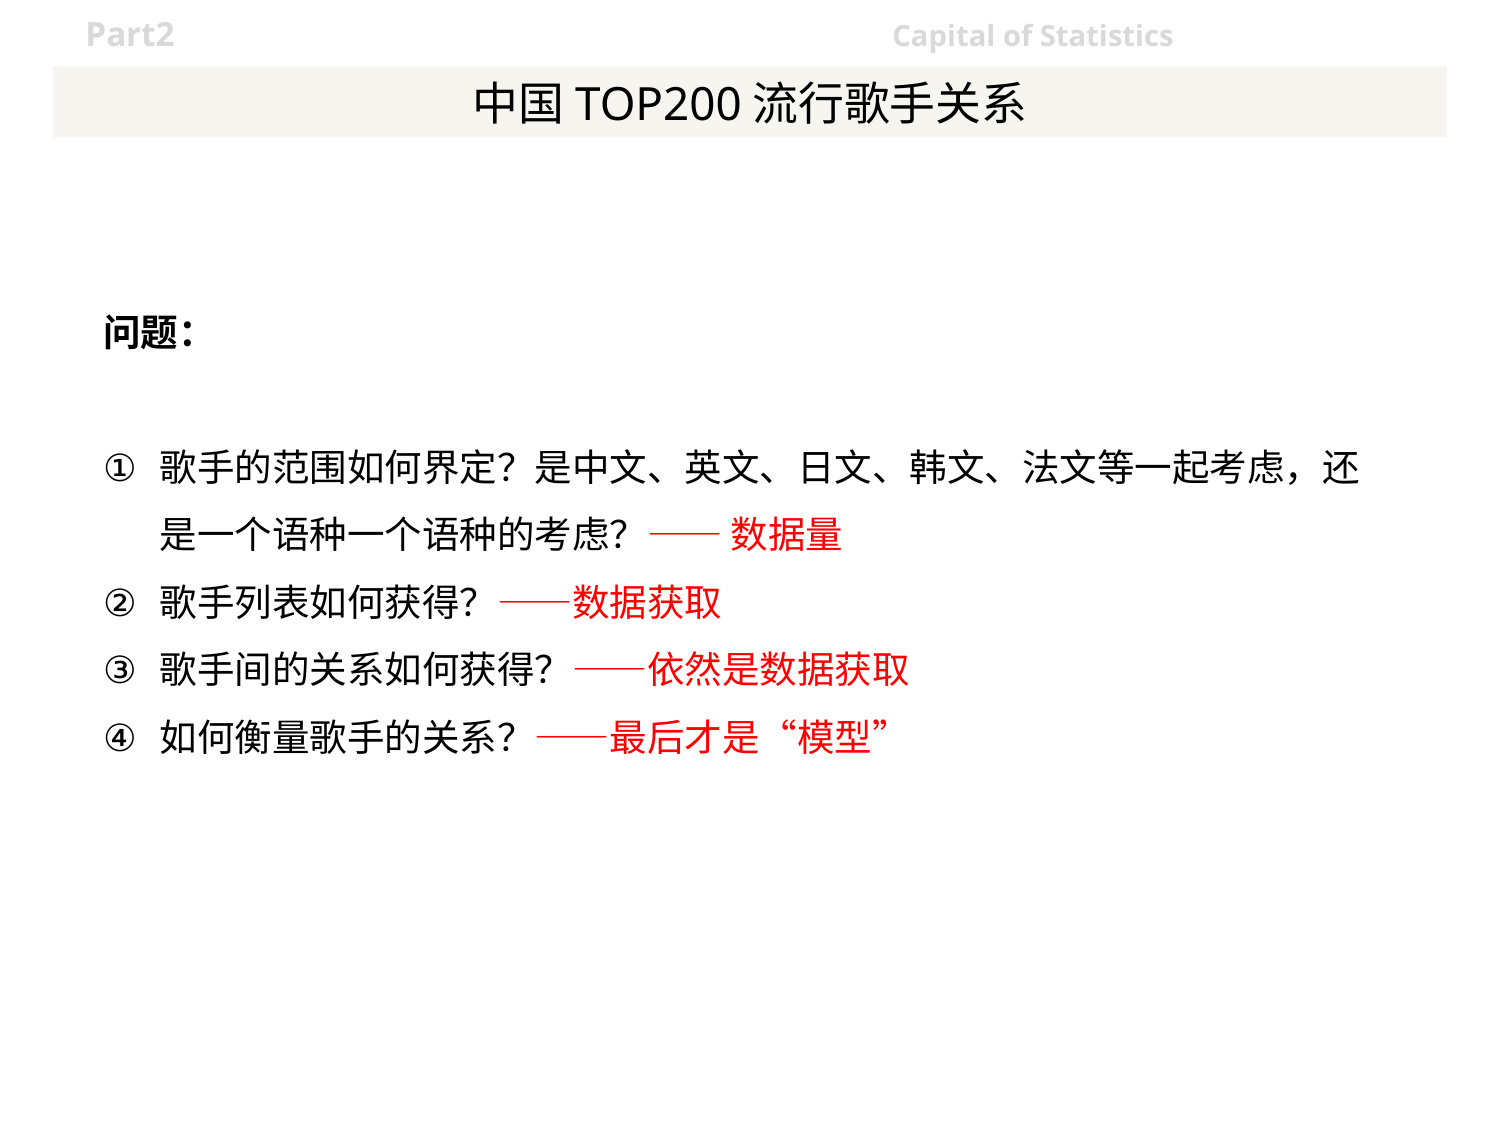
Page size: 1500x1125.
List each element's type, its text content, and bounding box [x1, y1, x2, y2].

text_box 问题： 歌手的范围如何界定？是中文、英文、日文、韩文、法文等一起考虑，还是一个语种一个语种的考虑？—— 数据量 歌手列表如何获得？——数据获取 歌手间的关系如何获得？——依然是数据获取 如何衡量歌手的关系？——最后才是“模型” [88, 278, 1412, 812]
title 中国TOP200流行歌手关系 [53, 66, 1447, 138]
